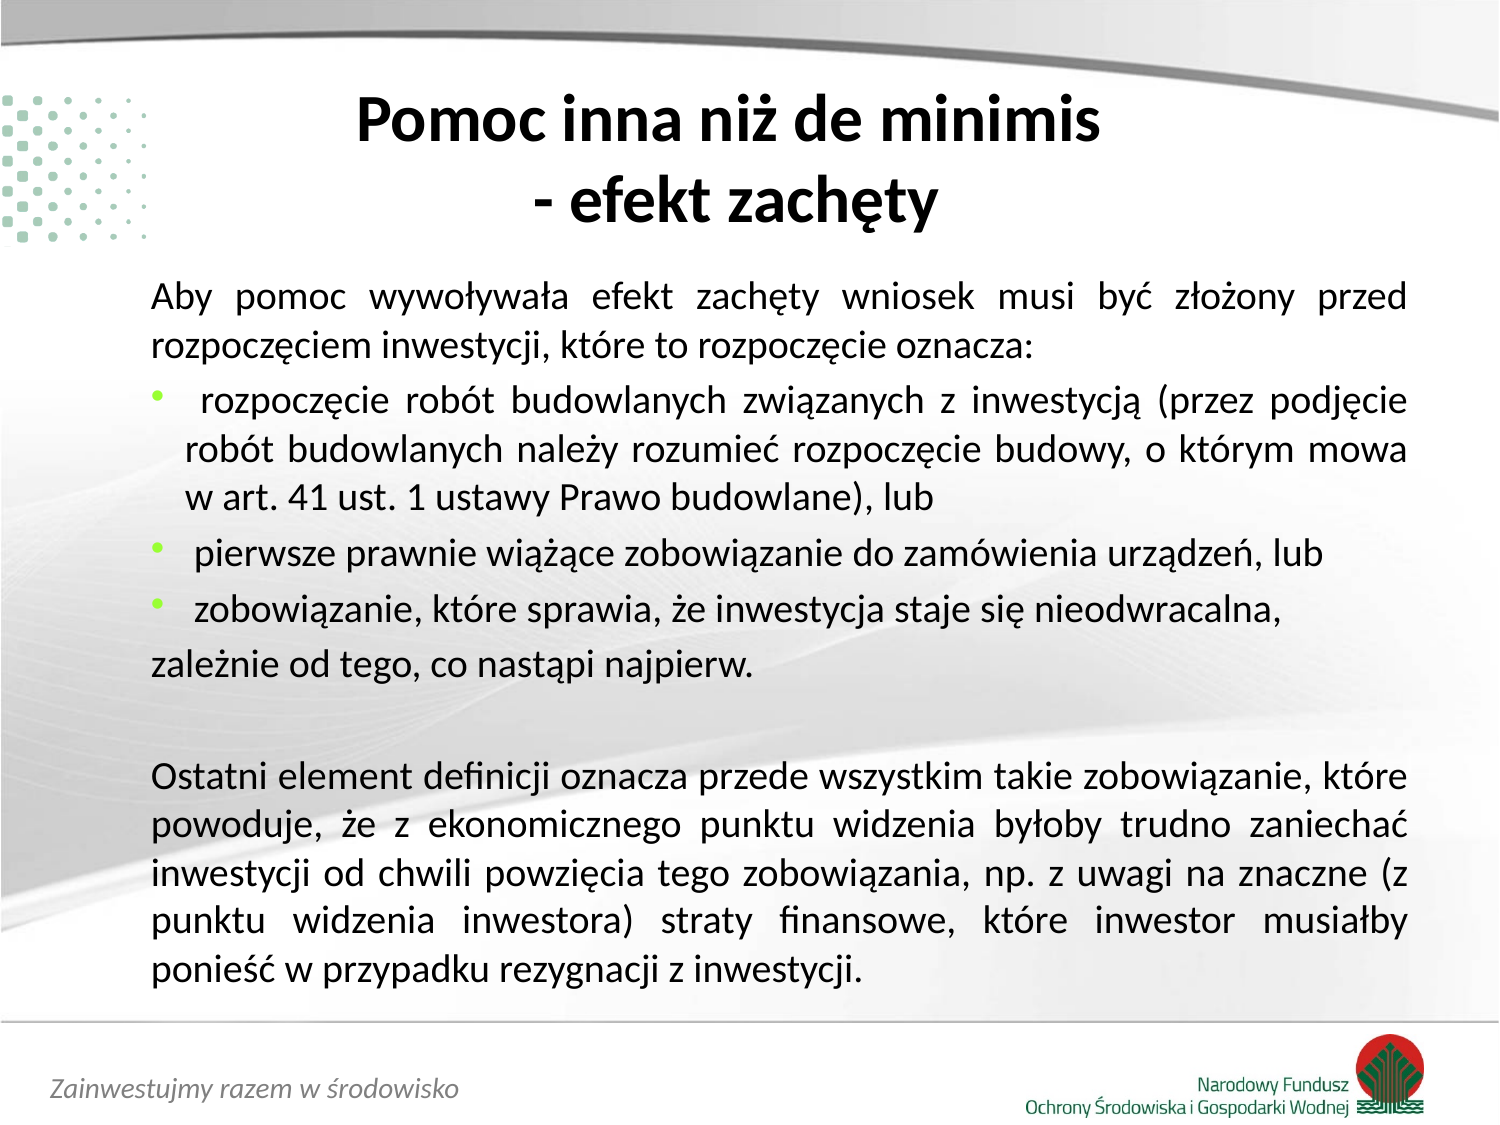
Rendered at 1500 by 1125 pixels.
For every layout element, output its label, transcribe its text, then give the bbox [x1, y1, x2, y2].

picture [0, 0, 1499, 1023]
picture [1026, 1034, 1424, 1118]
title Pomoc inna niż de minimis - efekt zachęty [100, 66, 1374, 244]
list Aby pomoc wywoływała efekt zachęty wniosek musi być złożony przed rozpoczęciem inwestycji, które to rozpoczęcie oznacza: rozpoczęcie robót budowlanych związanych z inwestycją (przez podjęcie robót budowlanych należy rozumieć rozpoczęcie budowy, o którym mowa w art. 41 ust. 1 ustawy Prawo budowlane), lub pierwsze prawnie wiążące zobowiązanie do zamówienia urządzeń, lub zobowiązanie, które sprawia, że inwestycja staje się nieodwracalna, zależnie od tego, co nastąpi najpierw. Ostatni element definicji oznacza przede wszystkim takie zobowiązanie, które powoduje, że z ekonomicznego punktu widzenia byłoby trudno zaniechać inwestycji od chwili powzięcia tego zobowiązania, np. z uwagi na znaczne (z punktu widzenia inwestora) straty finansowe, które inwestor musiałby ponieść w przypadku rezygnacji z inwestycji. [135, 262, 1425, 1005]
